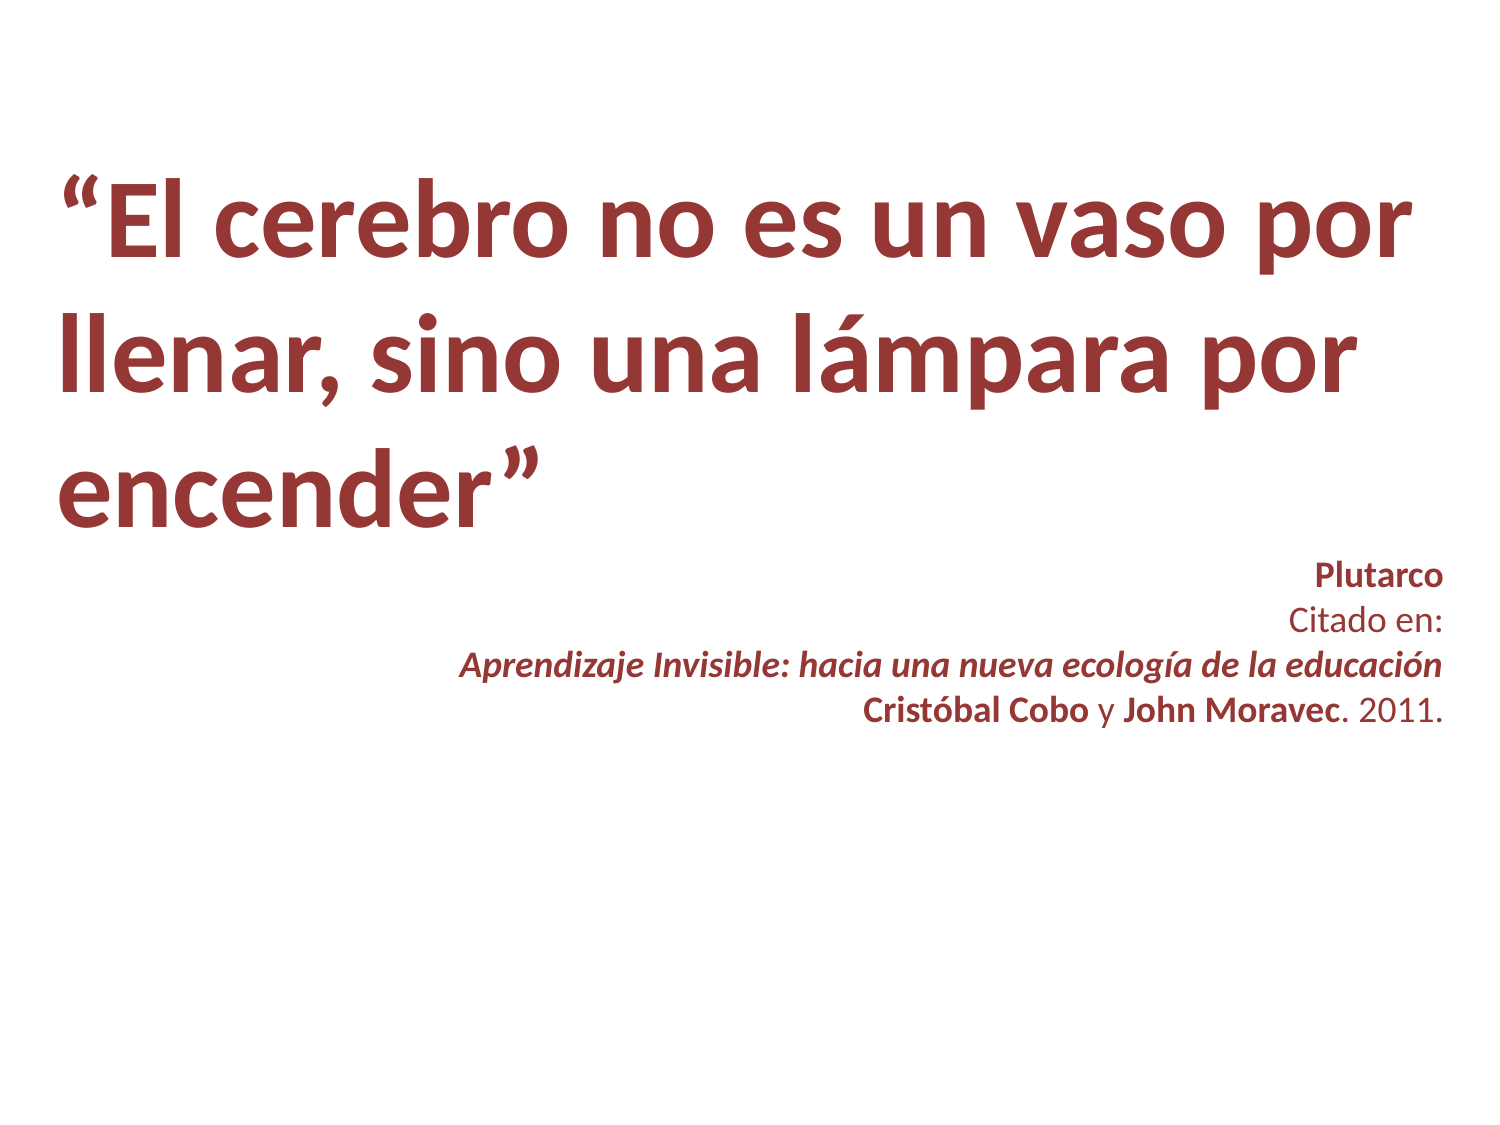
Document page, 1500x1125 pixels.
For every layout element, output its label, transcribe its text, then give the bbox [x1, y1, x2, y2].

text_box “El cerebro no es un vaso por llenar, sino una lámpara por encender” Plutarco Citado en: Aprendizaje Invisible: hacia una nueva ecología de la educación Cristóbal Cobo y John Moravec. 2011. [41, 137, 1459, 828]
